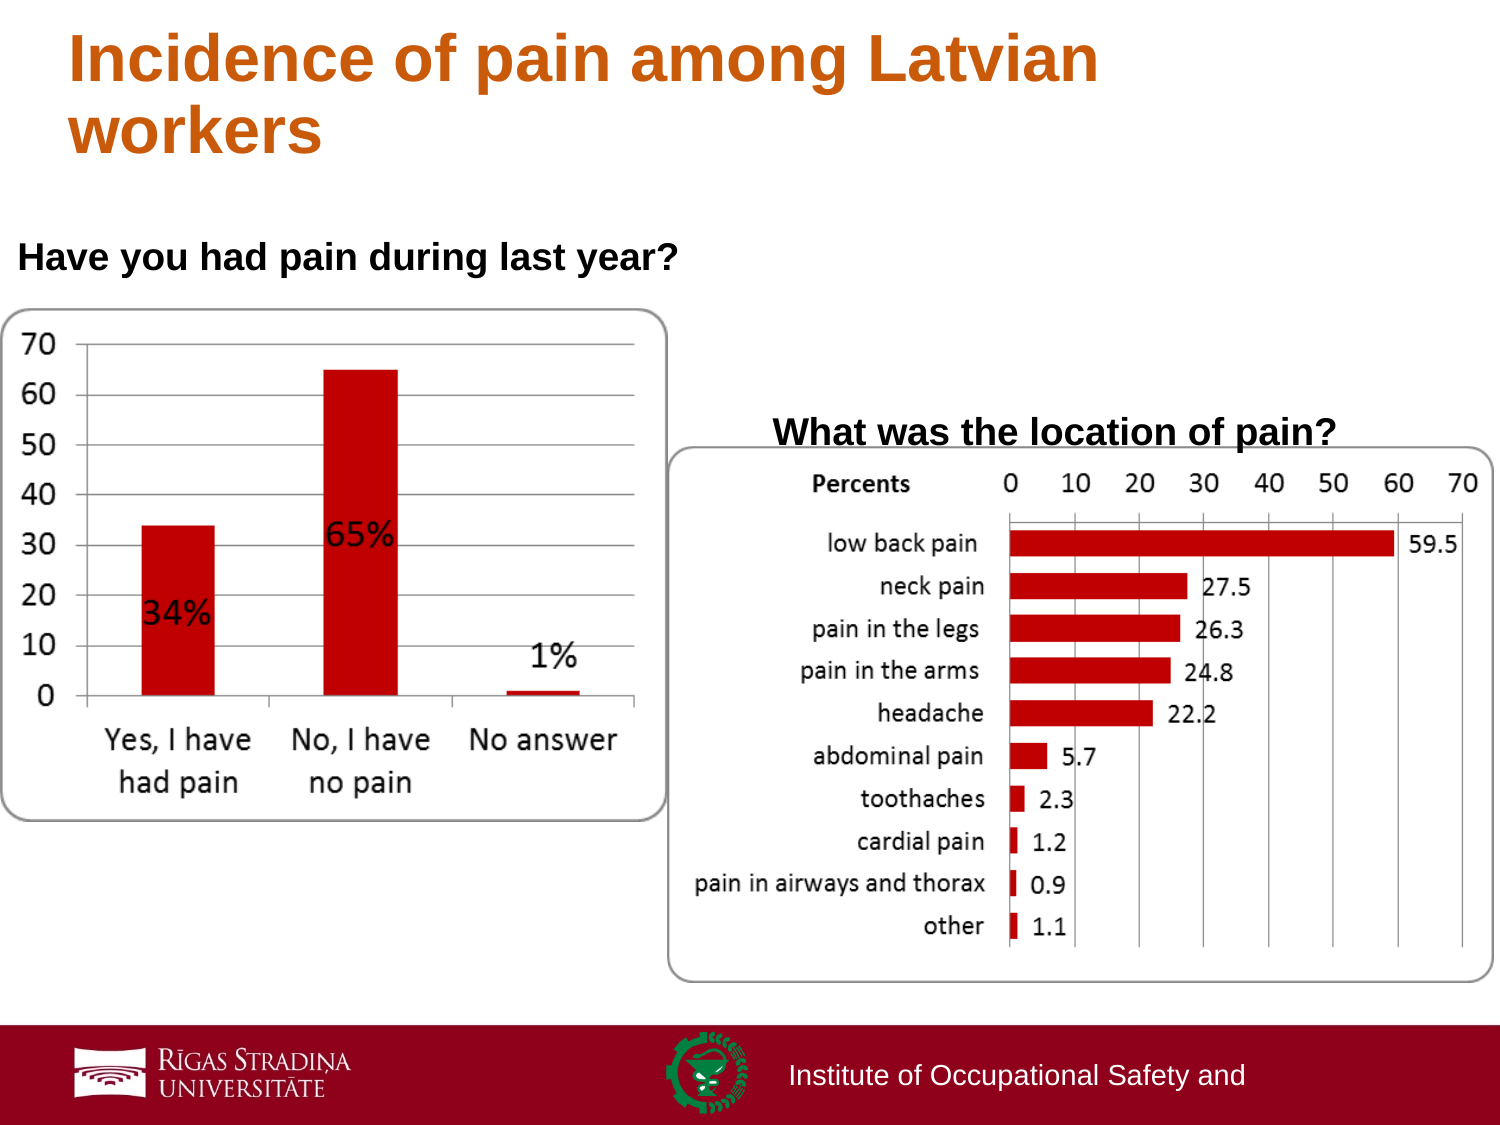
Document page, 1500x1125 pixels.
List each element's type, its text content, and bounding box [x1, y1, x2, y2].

text_box Have you had pain during last year? [0, 179, 697, 286]
title Incidence of pain among Latvian workers [53, 30, 1366, 161]
picture [0, 0, 1500, 1125]
text_box What was the location of pain? [688, 355, 1422, 445]
